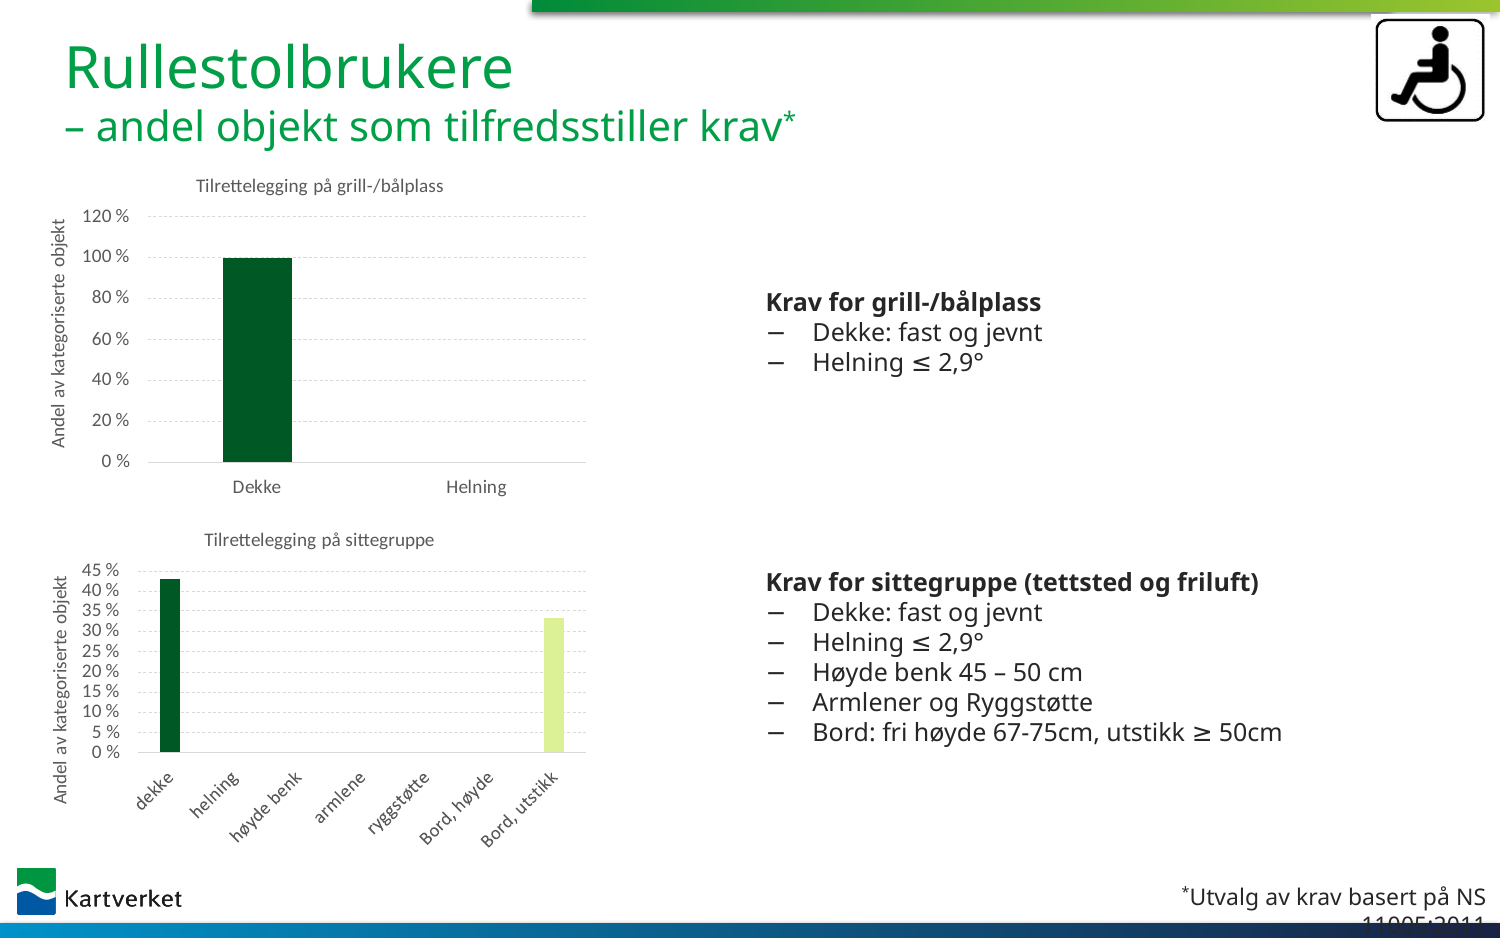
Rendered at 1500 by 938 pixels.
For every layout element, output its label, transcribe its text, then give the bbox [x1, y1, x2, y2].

picture [41, 520, 597, 859]
picture [1371, 13, 1491, 127]
text_box Rullestolbrukere – andel objekt som tilfredsstiller krav* [49, 14, 1431, 158]
picture [41, 166, 597, 505]
text_box *Utvalg av krav basert på NS 11005:2011 [1068, 873, 1500, 938]
text_box Krav for grill-/bålplass Dekke: fast og jevnt Helning ≤ 2,9° [750, 279, 1452, 384]
text_box Krav for sittegruppe (tettsted og friluft) Dekke: fast og jevnt Helning ≤ 2,9° Høyde benk 45 – 50 cm Armlener og Ryggstøtte Bord: fri høyde 67-75cm, utstikk ≥ 50cm [750, 559, 1500, 754]
